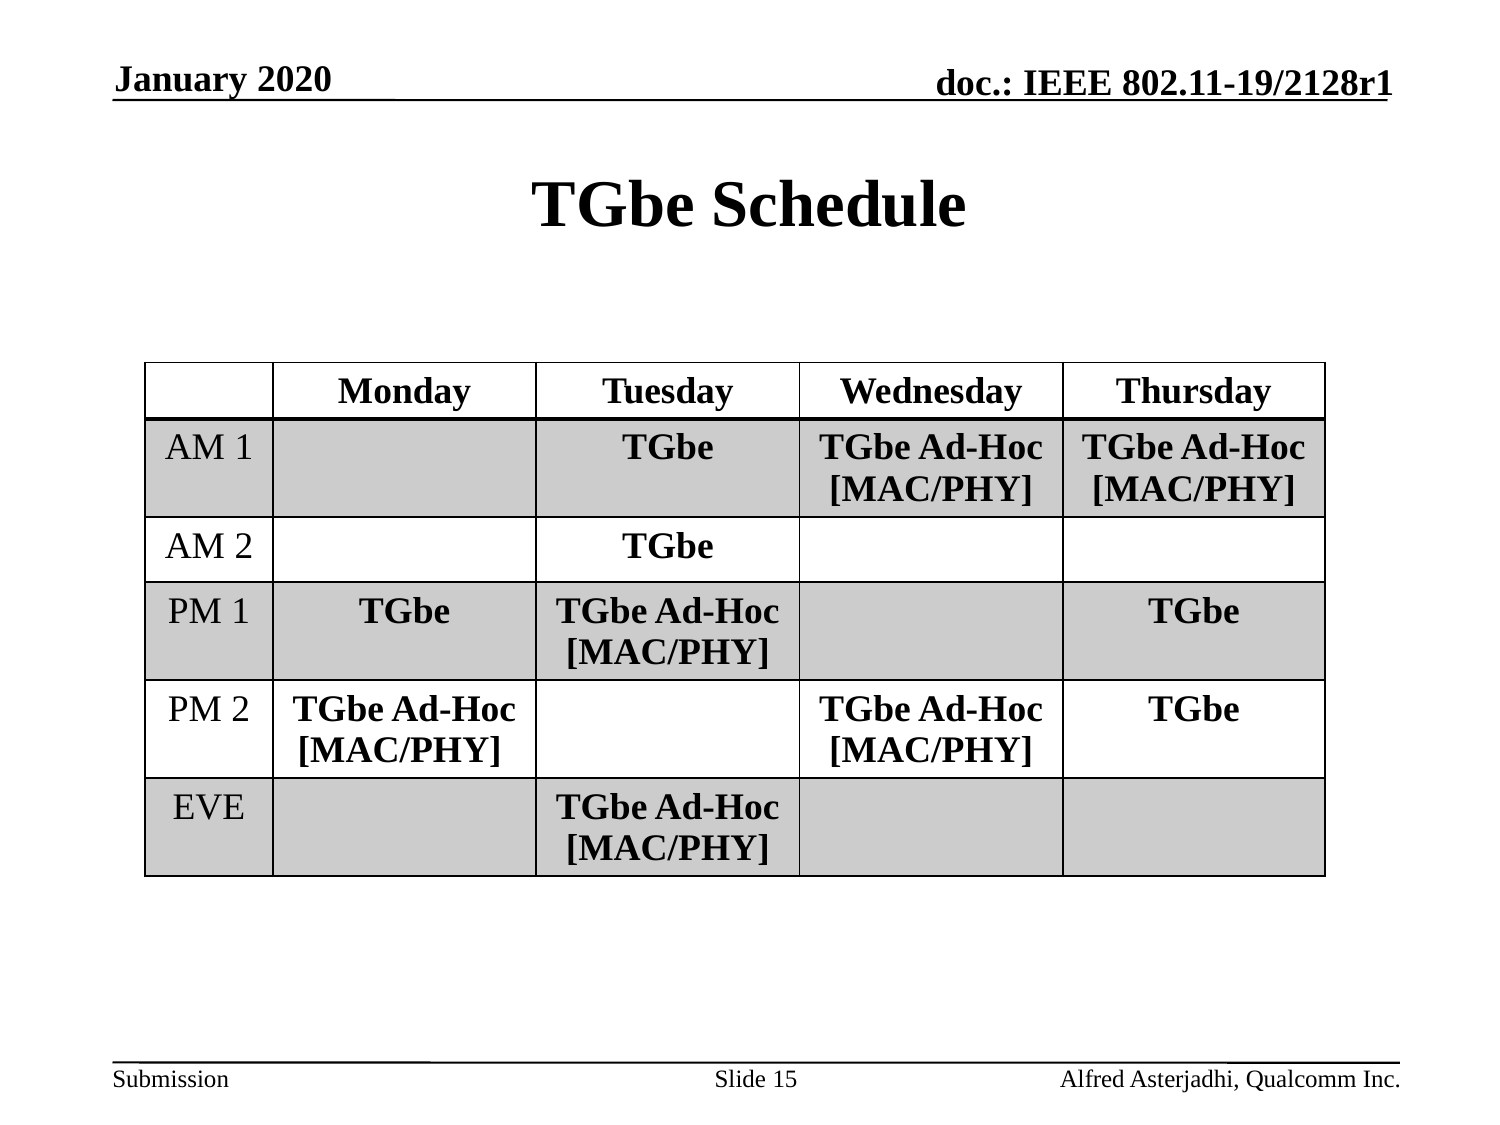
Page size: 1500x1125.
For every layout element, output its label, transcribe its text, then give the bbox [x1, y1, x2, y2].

table_cell TGbe [537, 421, 799, 516]
table_cell TGbe Ad-Hoc [MAC/PHY] [537, 583, 799, 679]
slide_number Slide 15 [712, 1061, 800, 1123]
table_header [146, 363, 272, 417]
title TGbe Schedule [112, 112, 1388, 288]
table_cell TGbe Ad-Hoc [MAC/PHY] [1064, 421, 1324, 516]
table_cell [274, 779, 535, 875]
table_cell AM 2 [146, 518, 272, 581]
footer Alfred Asterjadhi, Qualcomm Inc. [878, 1061, 1402, 1093]
table_cell TGbe Ad-Hoc [MAC/PHY] [537, 779, 799, 875]
table_cell [800, 583, 1062, 679]
table_cell TGbe Ad-Hoc [MAC/PHY] [274, 681, 535, 777]
table_cell [1064, 779, 1324, 875]
table_cell TGbe Ad-Hoc [MAC/PHY] [800, 421, 1062, 516]
table_header Tuesday [537, 363, 799, 417]
table_cell TGbe [274, 583, 535, 679]
table_cell [274, 421, 535, 516]
table_cell TGbe [1064, 681, 1324, 777]
table_cell EVE [146, 779, 272, 875]
table_cell [1064, 518, 1324, 581]
table_cell [800, 518, 1062, 581]
table_header Wednesday [800, 363, 1062, 417]
table_cell [800, 779, 1062, 875]
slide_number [114, 54, 493, 100]
table_cell TGbe [1064, 583, 1324, 679]
table_cell [274, 518, 535, 581]
table_cell PM 1 [146, 583, 272, 679]
table_header Monday [274, 363, 535, 417]
table_cell [537, 681, 799, 777]
table_cell TGbe [537, 518, 799, 581]
table_cell PM 2 [146, 681, 272, 777]
table_cell AM 1 [146, 421, 272, 516]
table_header Thursday [1064, 363, 1324, 417]
table_cell TGbe Ad-Hoc [MAC/PHY] [800, 681, 1062, 777]
